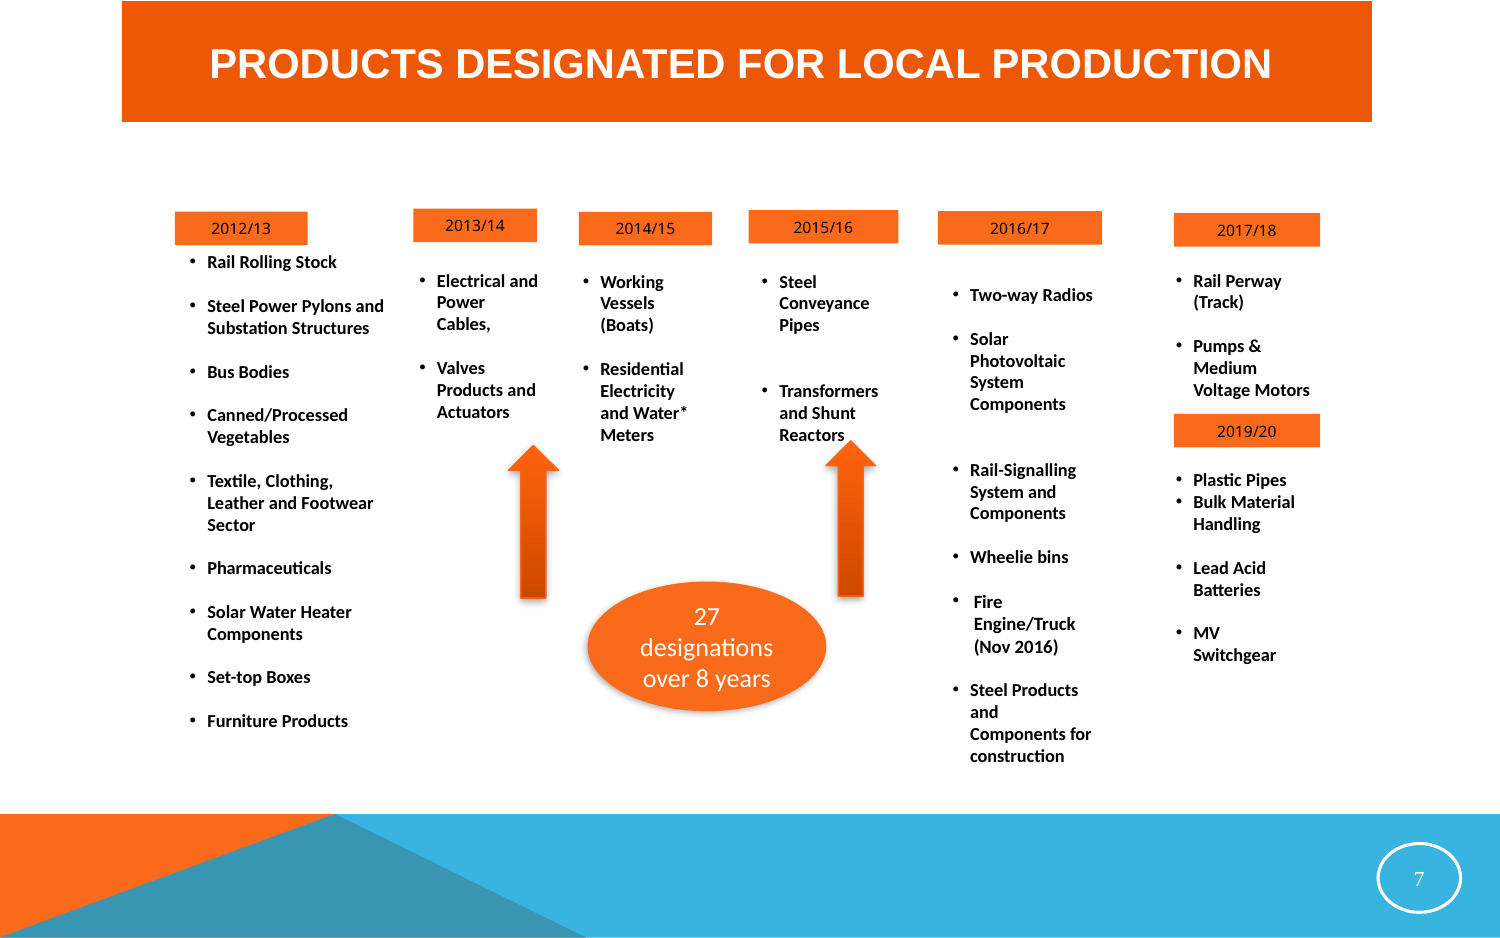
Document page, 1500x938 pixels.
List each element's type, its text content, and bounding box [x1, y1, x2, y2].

text_box Rail Perway (Track) Pumps & Medium Voltage Motors [1161, 261, 1328, 430]
text_box 27 designations over 8 years [587, 581, 827, 712]
text_box 2015/16 [748, 210, 899, 243]
slide_number 7 [1376, 841, 1463, 914]
text_box 2014/15 [578, 211, 713, 243]
text_box [507, 470, 560, 599]
text_box [837, 496, 864, 597]
text_box 2016/17 [937, 211, 1103, 245]
text_box Rail Rolling Stock Steel Power Pylons and Substation Structures Bus Bodies Canned/Processed Vegetables Textile, Clothing, Leather and Footwear Sector Pharmaceuticals Solar Water Heater Components Set-top Boxes Furniture Products [174, 243, 405, 739]
text_box Two-way Radios Solar Photovoltaic System Components Rail-Signalling System and Components Wheelie bins Fire Engine/Truck (Nov 2016) Steel Products and Components for construction [937, 257, 1112, 830]
text_box Steel Conveyance Pipes Transformers and Shunt Reactors [746, 243, 914, 496]
text_box 2019/20 [1173, 430, 1321, 448]
text_box Working Vessels (Boats) Residential Electricity and Water* Meters [568, 243, 723, 490]
text_box 2013/14 [413, 208, 537, 243]
text_box Electrical and Power Cables, Valves Products and Actuators [404, 261, 559, 470]
text_box Plastic Pipes Bulk Material Handling Lead Acid Batteries MV Switchgear [1161, 461, 1321, 695]
title Products Designated for local production [121, 1, 1372, 122]
text_box 2017/18 [1173, 213, 1321, 247]
text_box 2012/13 [174, 211, 308, 243]
